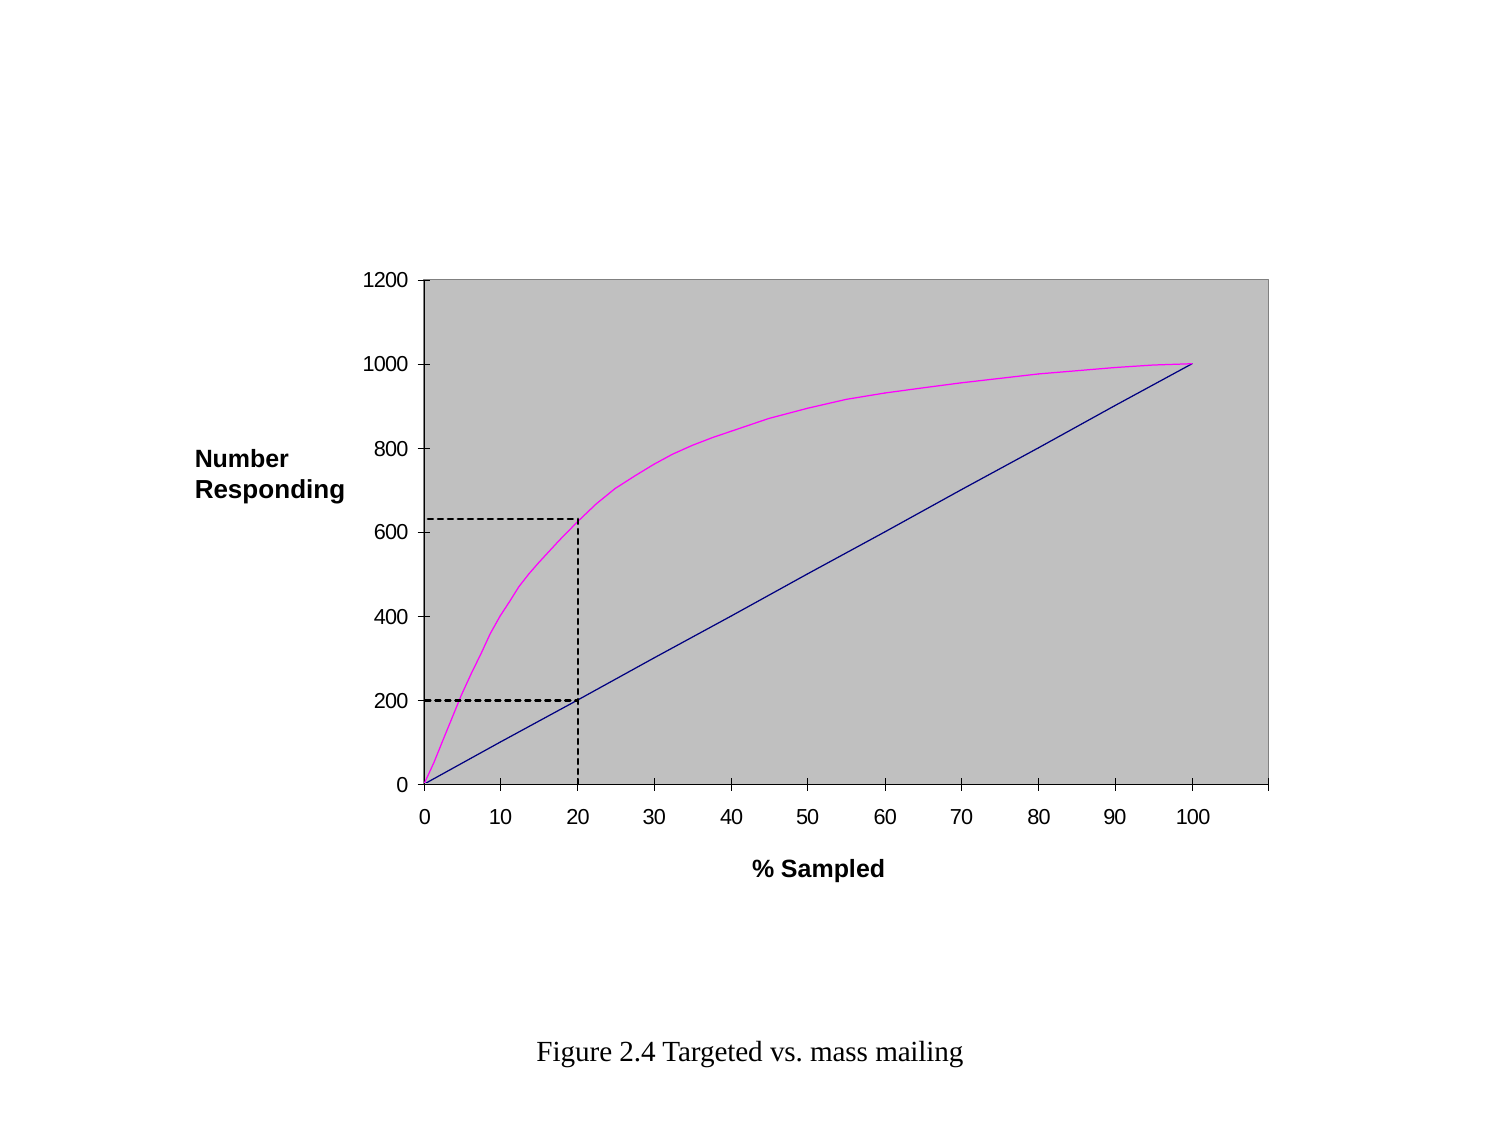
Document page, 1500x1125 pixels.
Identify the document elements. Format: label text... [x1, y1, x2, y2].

footer Figure 2.4 Targeted vs. mass mailing [512, 1025, 988, 1100]
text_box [184, 233, 1316, 892]
